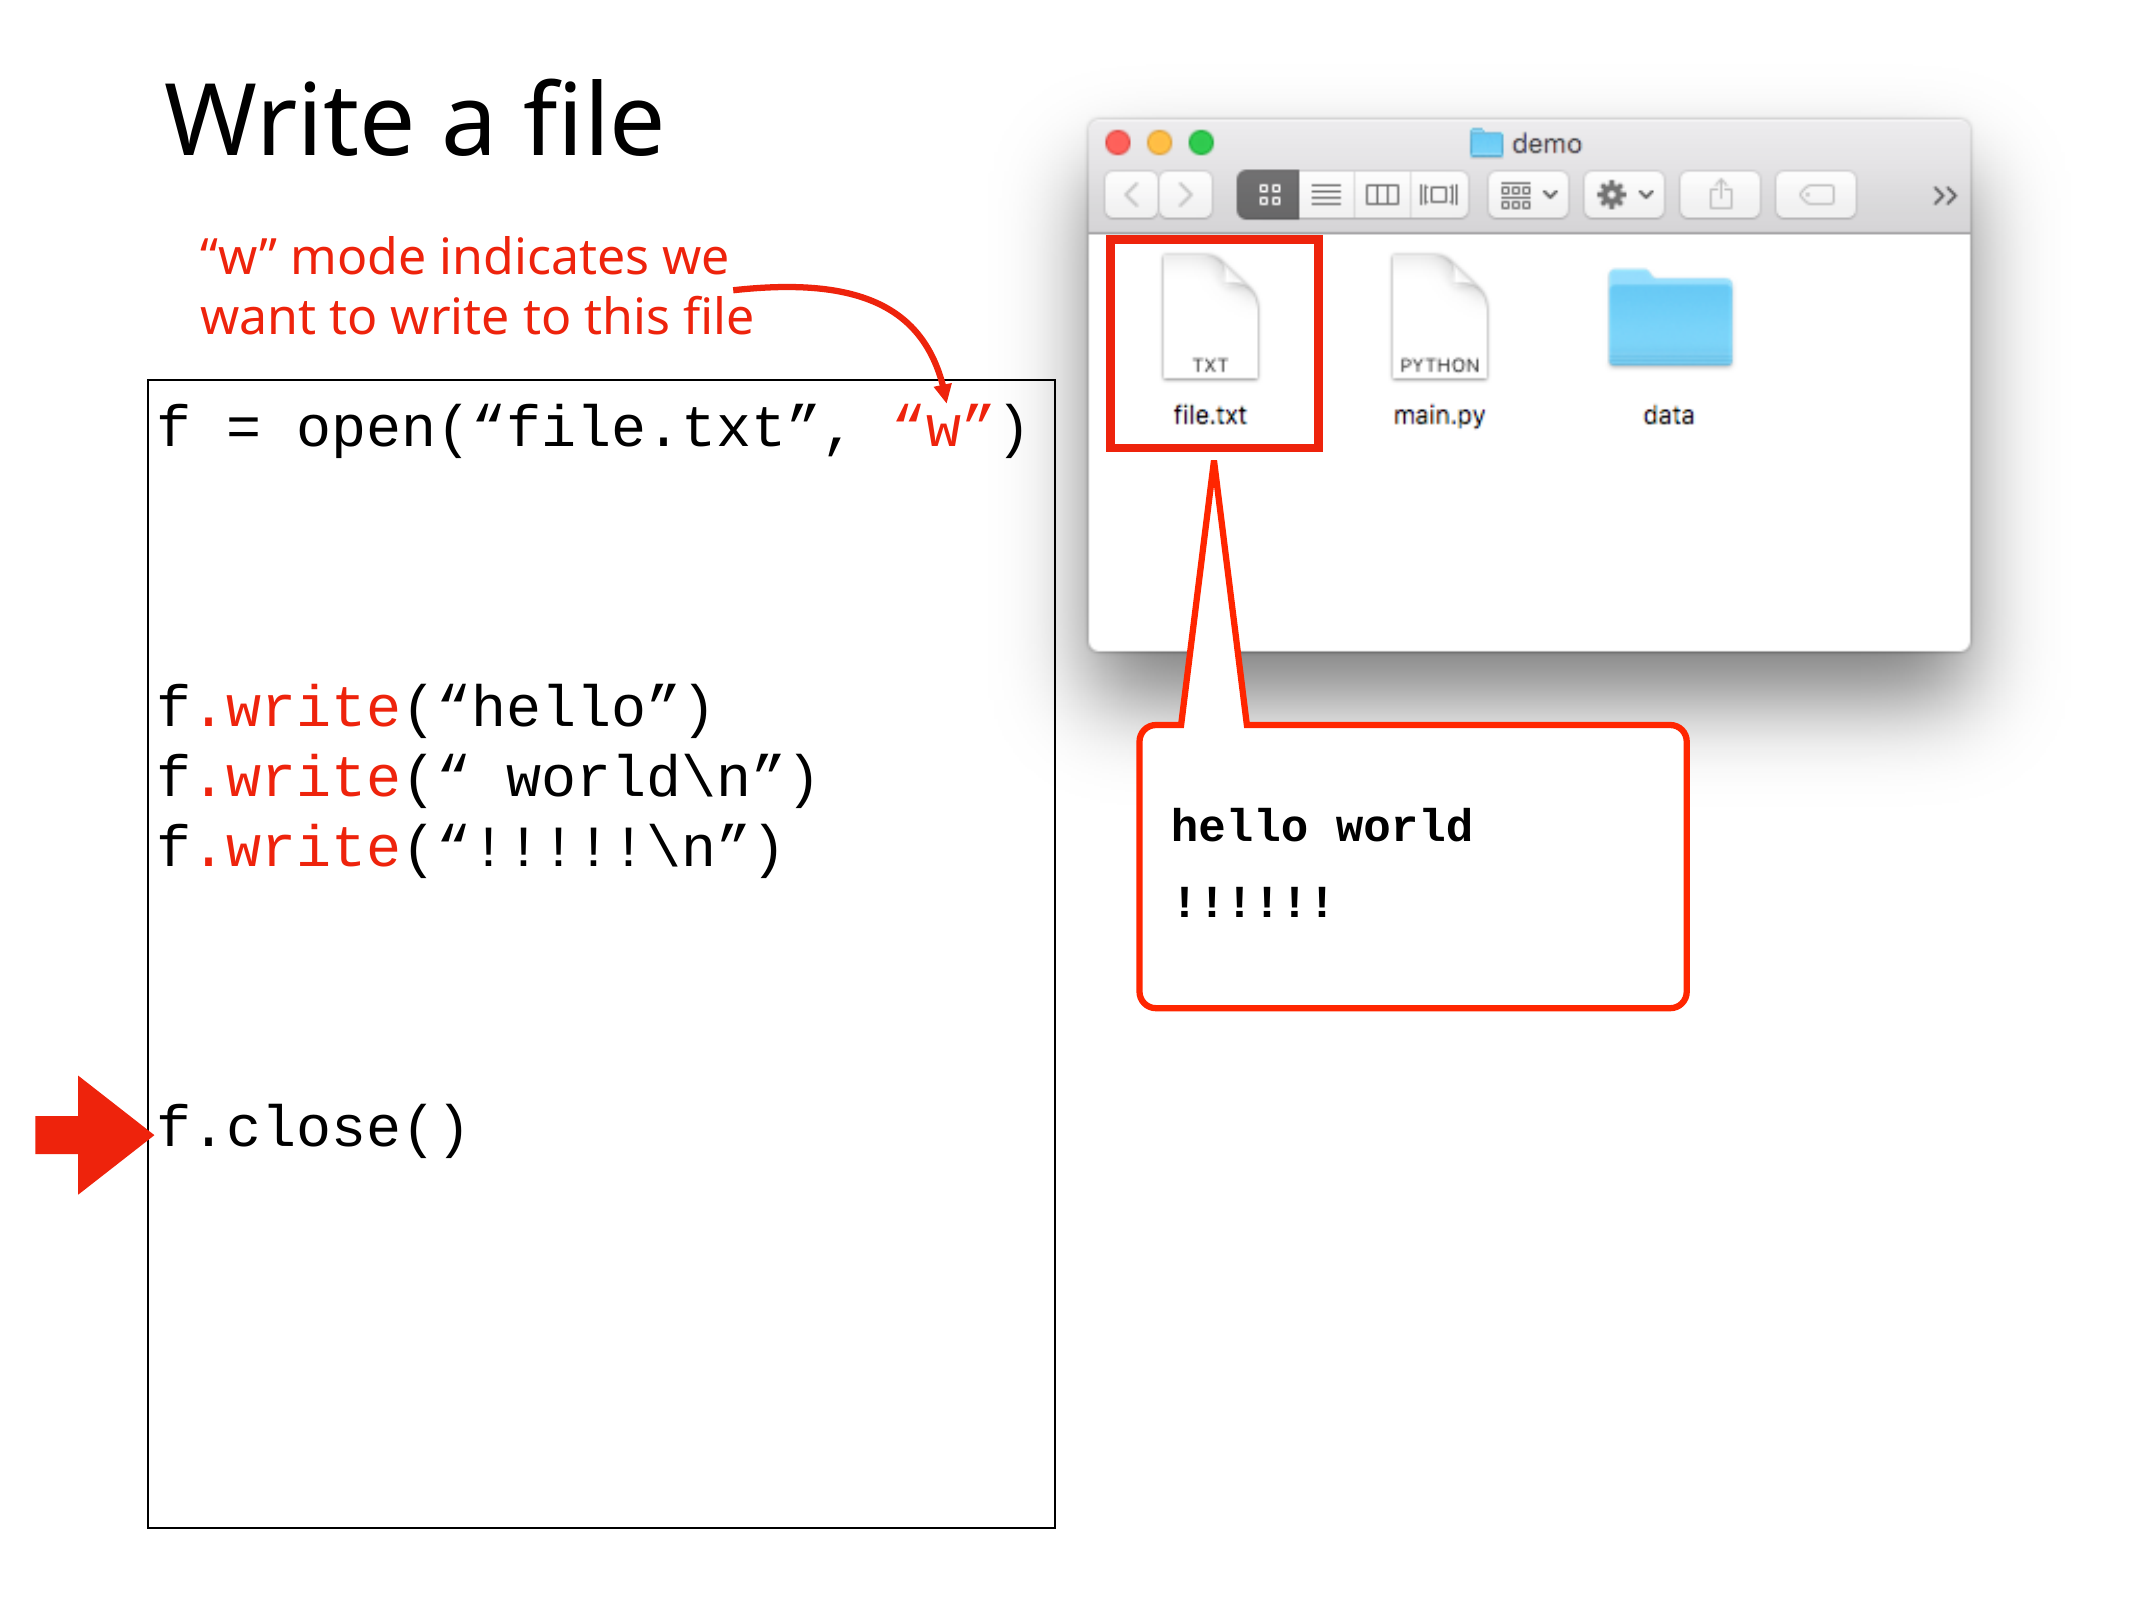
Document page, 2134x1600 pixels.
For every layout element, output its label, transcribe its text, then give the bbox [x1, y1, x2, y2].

title Write a file [155, 41, 932, 191]
text_box hello world !!!!!! [1139, 839, 1687, 1009]
text_box [769, 287, 932, 396]
text_box “w” mode indicates we want to write to this file [192, 215, 769, 353]
picture [932, 10, 2119, 839]
text_box [35, 1075, 155, 1195]
list f = open(“file.txt”, “w”) f.write(“hello”) f.write(“ world\n”) f.write(“!!!!!\n”) f.close() [147, 379, 1056, 1529]
